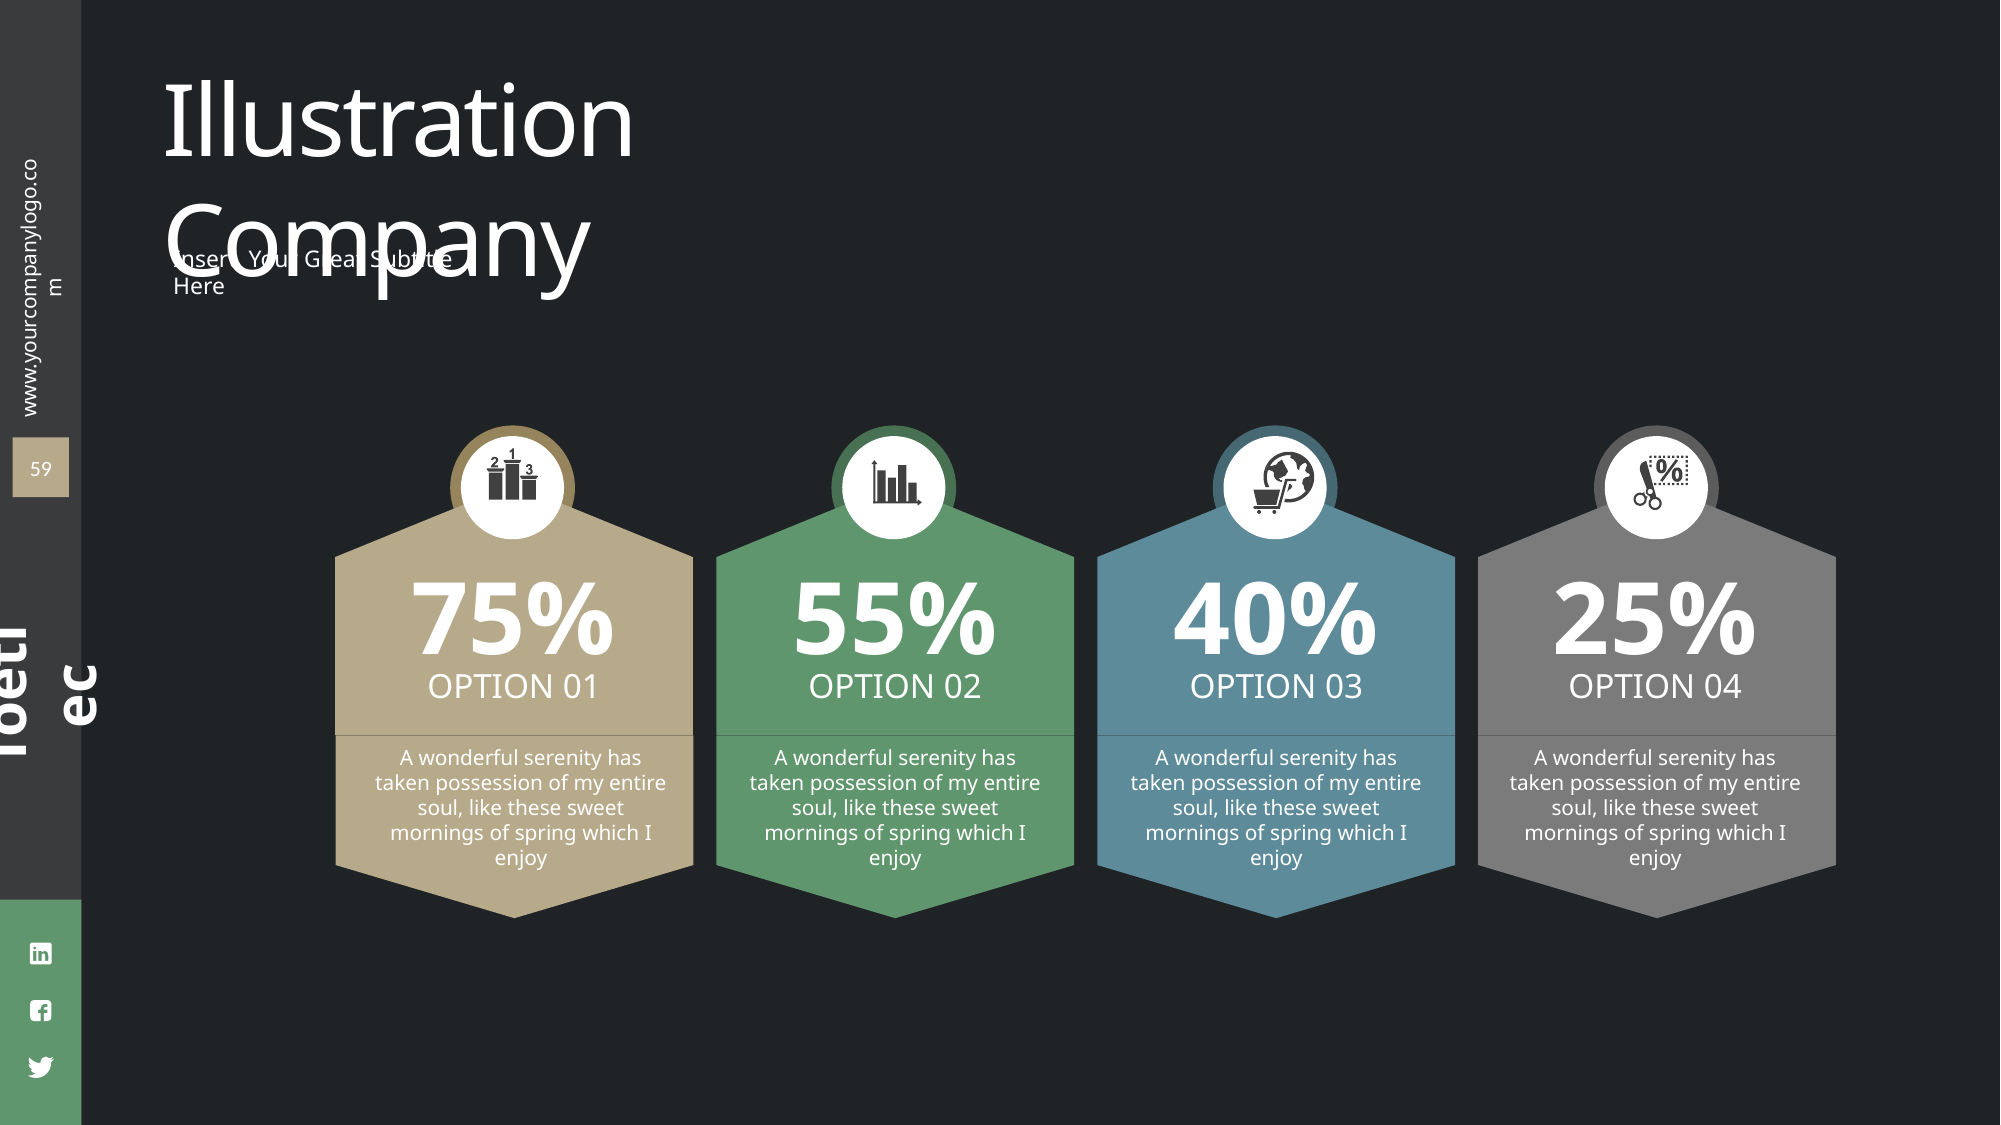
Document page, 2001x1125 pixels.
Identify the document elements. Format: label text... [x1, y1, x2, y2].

text_box [1211, 424, 1339, 507]
text_box OPTION 04 [1518, 662, 1792, 716]
text_box Illustration Company [147, 116, 677, 236]
text_box OPTION 01 [377, 662, 651, 716]
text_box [1633, 455, 1688, 510]
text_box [1253, 451, 1315, 514]
text_box [334, 503, 694, 734]
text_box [486, 448, 538, 500]
text_box OPTION 03 [1139, 662, 1413, 716]
text_box A wonderful serenity has taken possession of my entire soul, like these sweet mornings of spring which I enjoy [358, 737, 683, 878]
text_box [1592, 424, 1720, 507]
slide_number 59 [12, 437, 69, 498]
text_box [756, 878, 1035, 920]
text_box [1222, 435, 1328, 541]
text_box 40% [1156, 561, 1396, 662]
text_box [1096, 734, 1457, 872]
text_box [459, 435, 566, 541]
text_box [334, 734, 695, 873]
text_box [1096, 503, 1457, 734]
text_box [841, 435, 947, 541]
text_box [1137, 878, 1416, 920]
text_box [715, 734, 1076, 872]
text_box [1477, 734, 1837, 872]
text_box [375, 878, 654, 920]
text_box 55% [775, 561, 1015, 662]
text_box OPTION 02 [758, 662, 1032, 716]
text_box [1518, 878, 1796, 920]
text_box [715, 503, 1076, 734]
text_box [871, 460, 922, 506]
text_box [449, 424, 576, 507]
text_box [830, 424, 958, 507]
text_box A wonderful serenity has taken possession of my entire soul, like these sweet mornings of spring which I enjoy [1493, 737, 1818, 878]
text_box 75% [394, 561, 634, 662]
text_box [1603, 435, 1709, 541]
text_box A wonderful serenity has taken possession of my entire soul, like these sweet mornings of spring which I enjoy [733, 737, 1058, 878]
text_box 25% [1535, 561, 1775, 662]
text_box [1477, 503, 1837, 734]
text_box A wonderful serenity has taken possession of my entire soul, like these sweet mornings of spring which I enjoy [1114, 737, 1439, 878]
text_box Insert Your Great Subtitle Here [158, 237, 512, 307]
